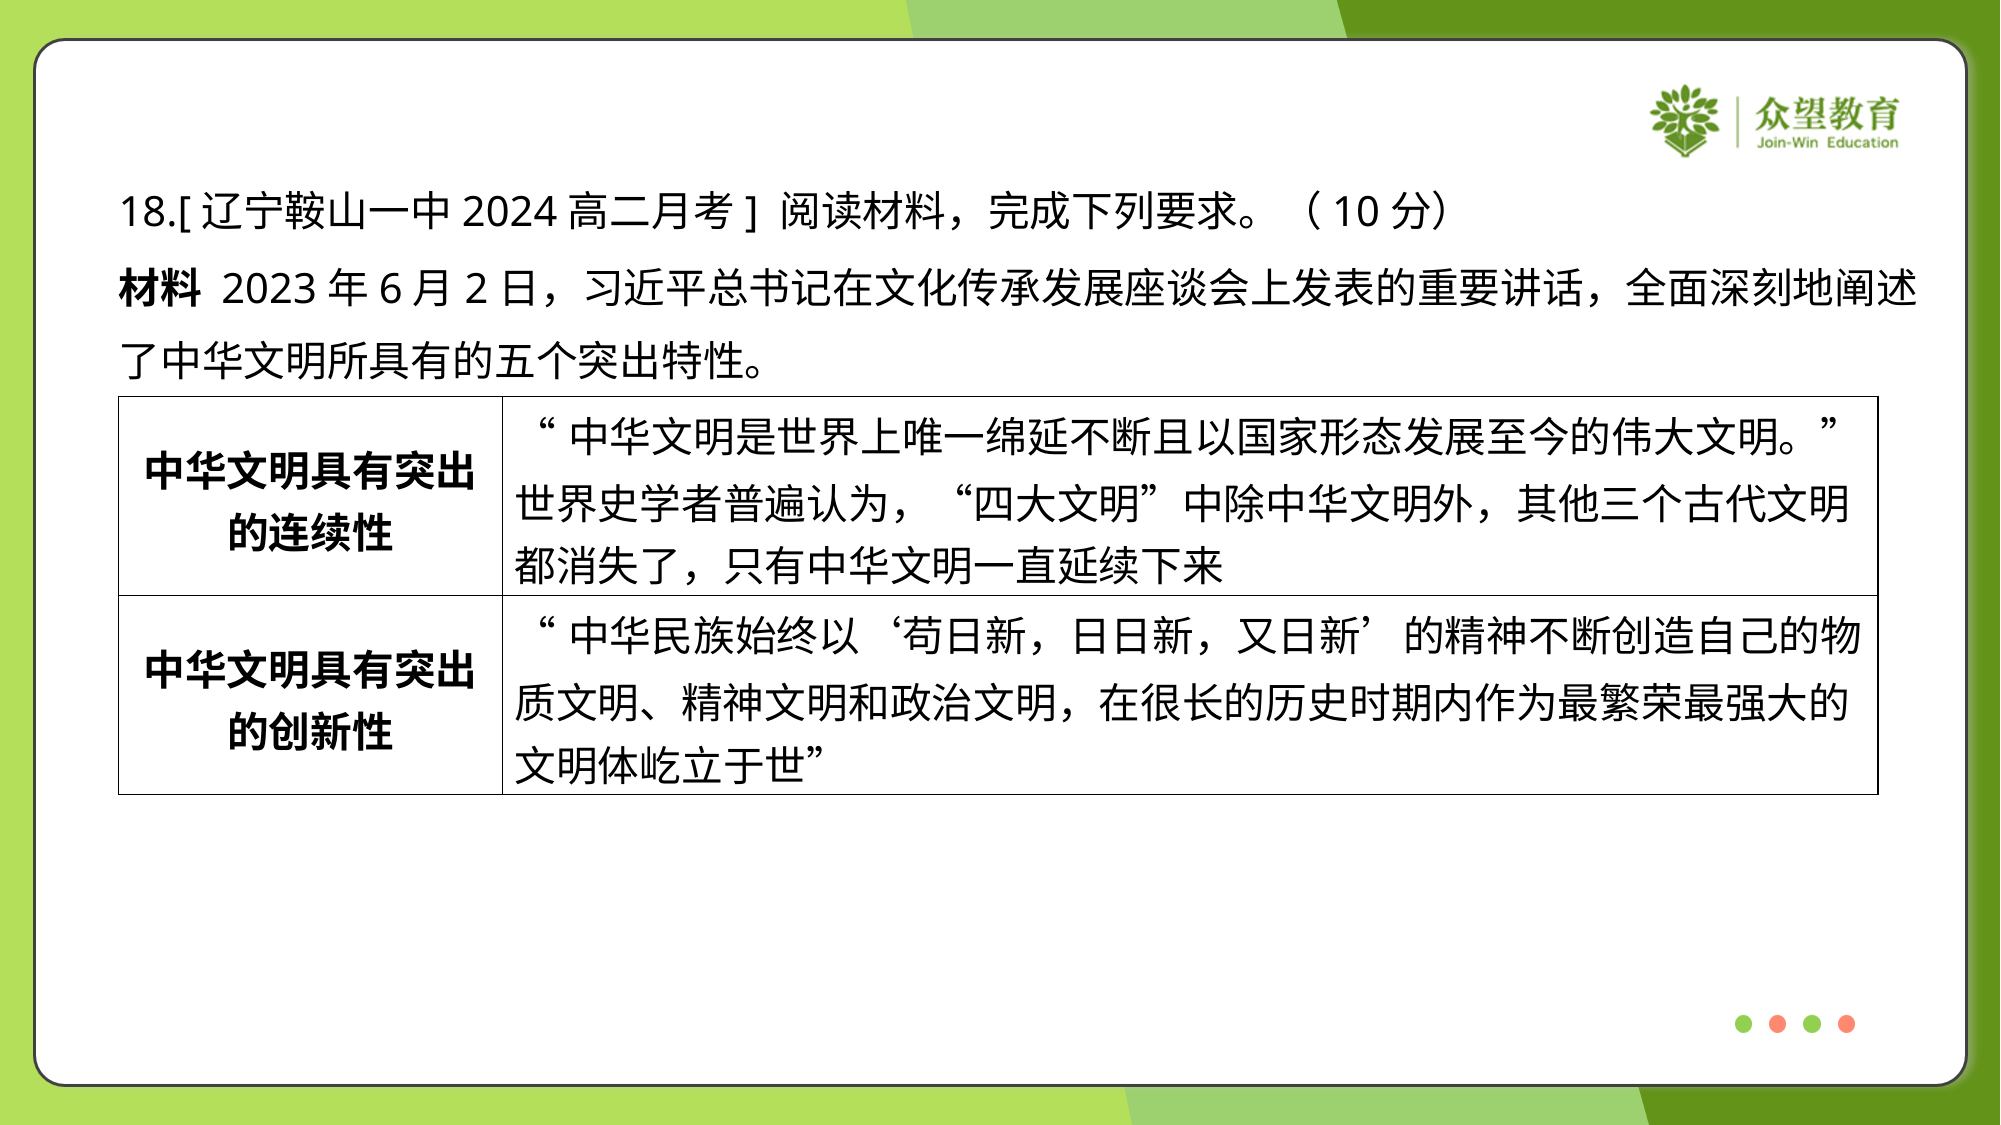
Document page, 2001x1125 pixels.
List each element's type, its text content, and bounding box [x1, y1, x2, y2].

picture [0, 0, 2000, 1125]
table_header “中华文明是世界上唯一绵延不断且以国家形态发展至今的伟大文明。” 世界史学者普遍认为，“四大文明”中除中华文明外，其他三个古代文明 都消失了，只有中华文明一直延续下来 [503, 397, 1877, 595]
table_header 中华文明具有突出 的连续性 [119, 397, 502, 595]
table_cell “中华民族始终以‘苟日新，日日新，又日新’的精神不断创造自己的物 质文明、精神文明和政治文明，在很长的历史时期内作为最繁荣最强大的 文明体屹立于世” [503, 596, 1877, 794]
text_box 18.[辽宁鞍山一中2024高二月考] 阅读材料，完成下列要求。（10分） 材料 2023年6月2日，习近平总书记在文化传承发展座谈会上发表的重要讲话，全面深刻地阐述 了中华文明所具有的五个突出特性。#2.1 [118, 159, 1883, 376]
table_cell 中华文明具有突出 的创新性 [119, 596, 502, 794]
